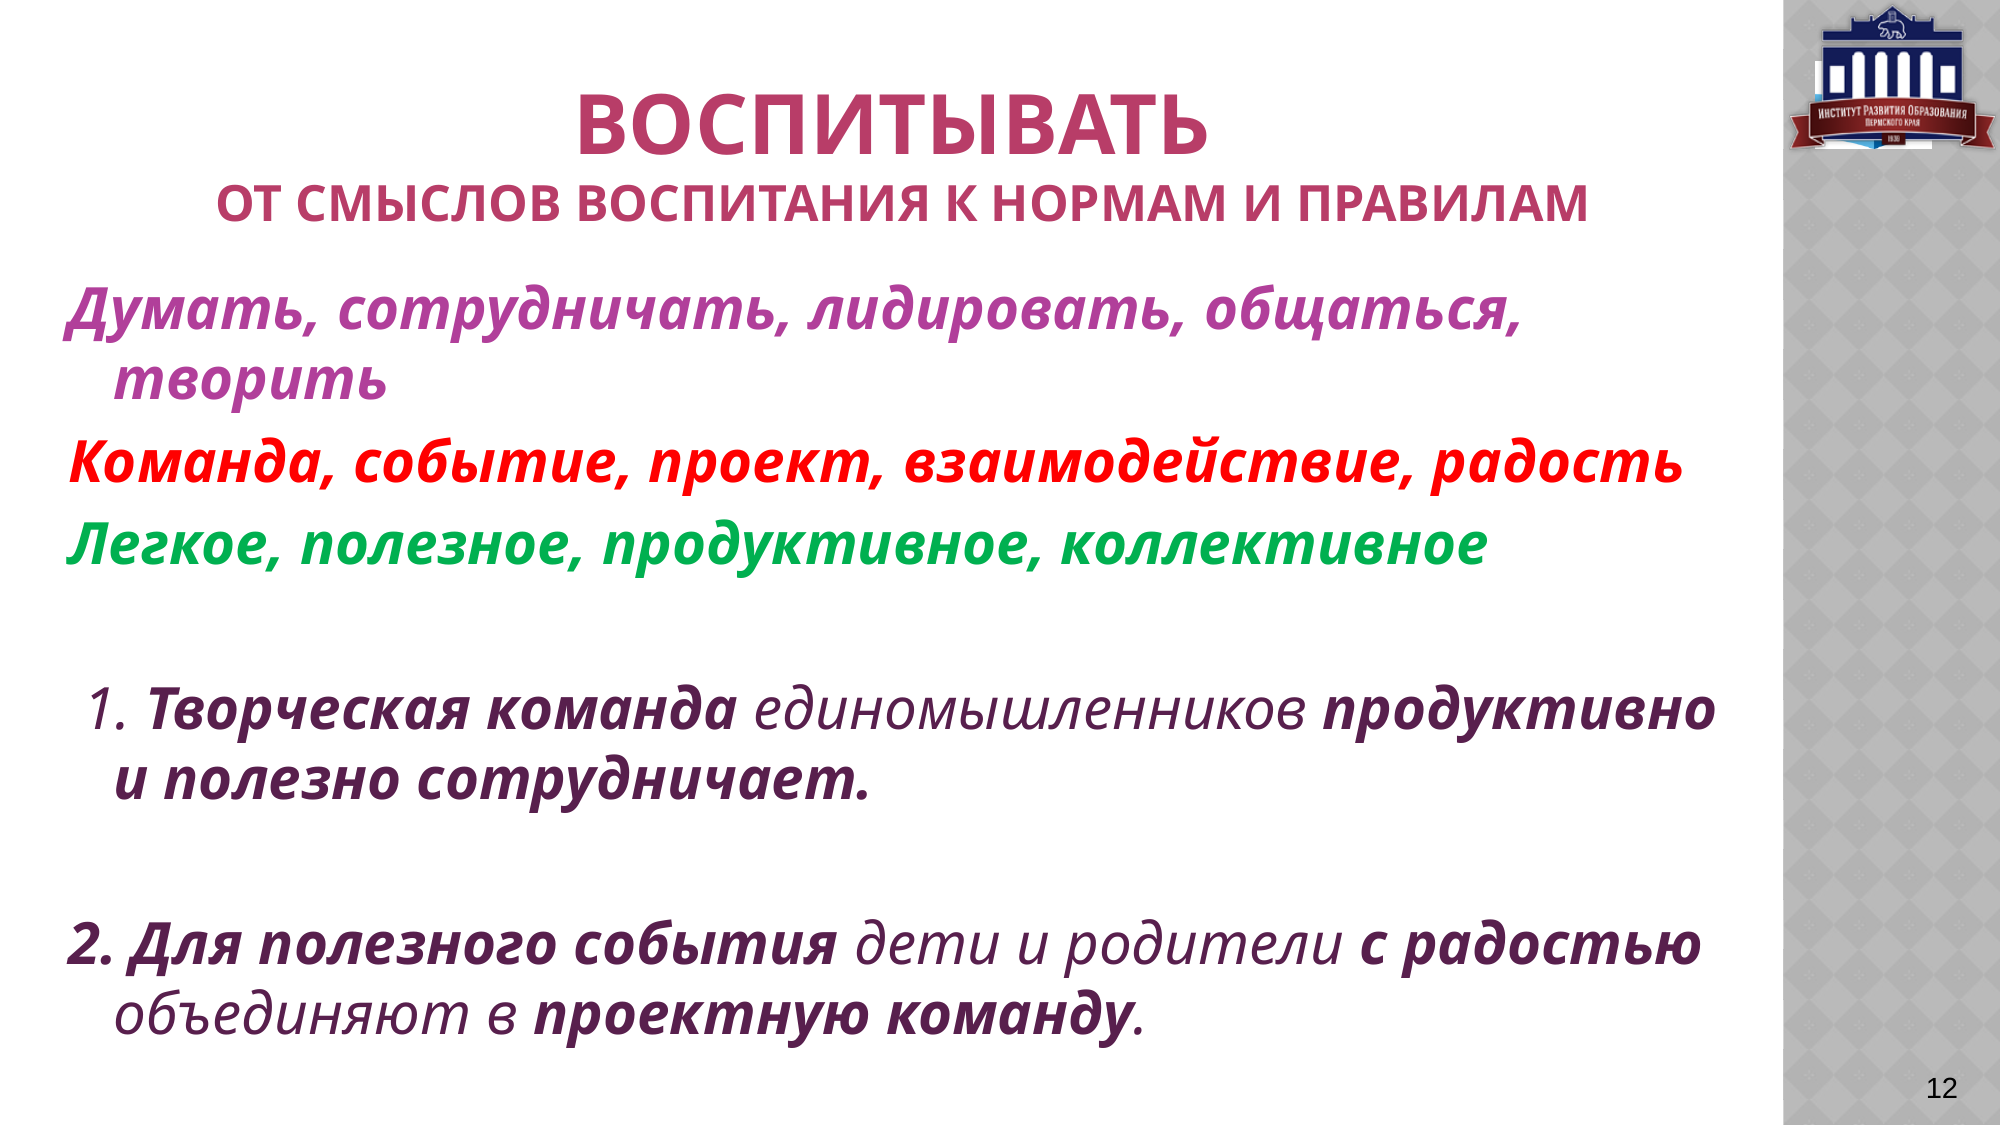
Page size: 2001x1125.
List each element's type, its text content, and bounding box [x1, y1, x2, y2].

title ВОСПИТывать От смыслов воспитания к нормам и правилам [57, 52, 1749, 232]
picture [1784, 0, 2000, 155]
list Думать, сотрудничать, лидировать, общаться, творить Команда, событие, проект, взаимодействие, радость Легкое, полезное, продуктивное, коллективное 1. Творческая команда единомышленников продуктивно и полезно сотрудничает. 2. Для полезного события дети и родители с радостью объединяют в проектную команду. [53, 264, 1751, 1059]
